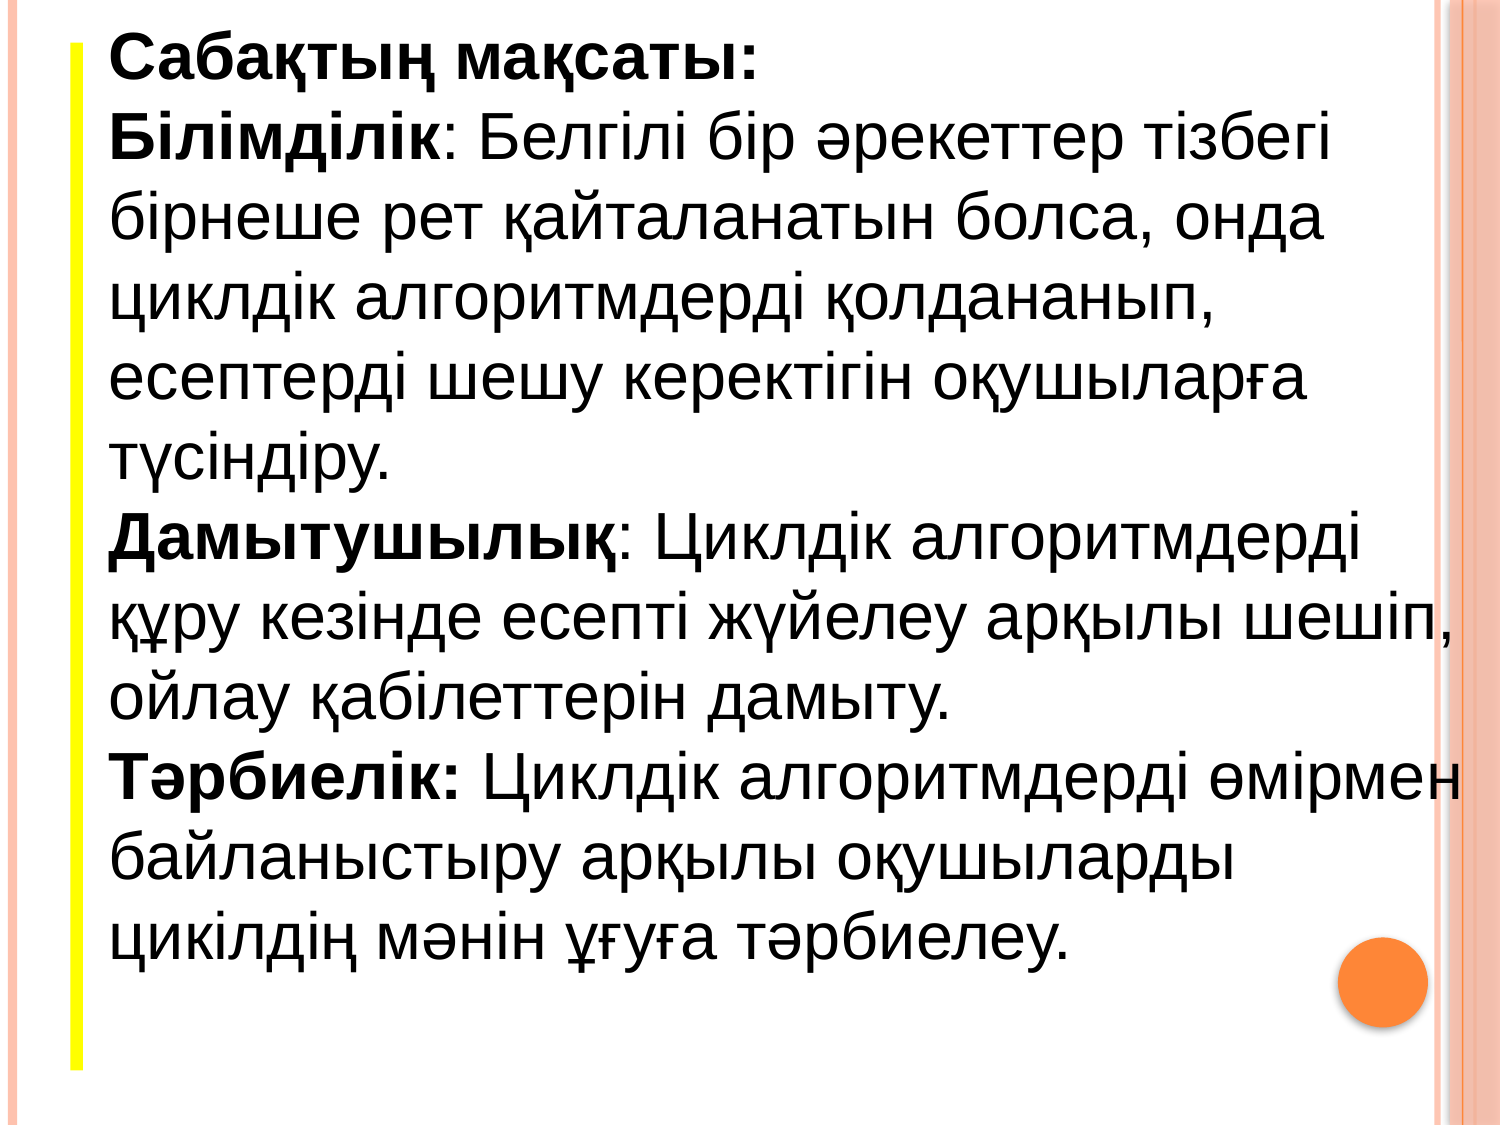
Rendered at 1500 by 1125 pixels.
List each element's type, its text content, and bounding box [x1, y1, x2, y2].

text_box Сабақтың мақсаты: Білімділік: Белгілі бір әрекеттер тізбегі бірнеше рет қайталанатын болса, онда циклдік алгоритмдерді қолдананып, есептерді шешу керектігін оқушыларға түсіндіру. Дамытушылық: Циклдік алгоритмдерді құру кезінде есепті жүйелеу арқылы шешіп, ойлау қабілеттерін дамыту. Тәрбиелік: Циклдік алгоритмдерді өмірмен байланыстыру арқылы оқушыларды цикілдің мәнін ұғуға тәрбиелеу. [93, 5, 1500, 1060]
